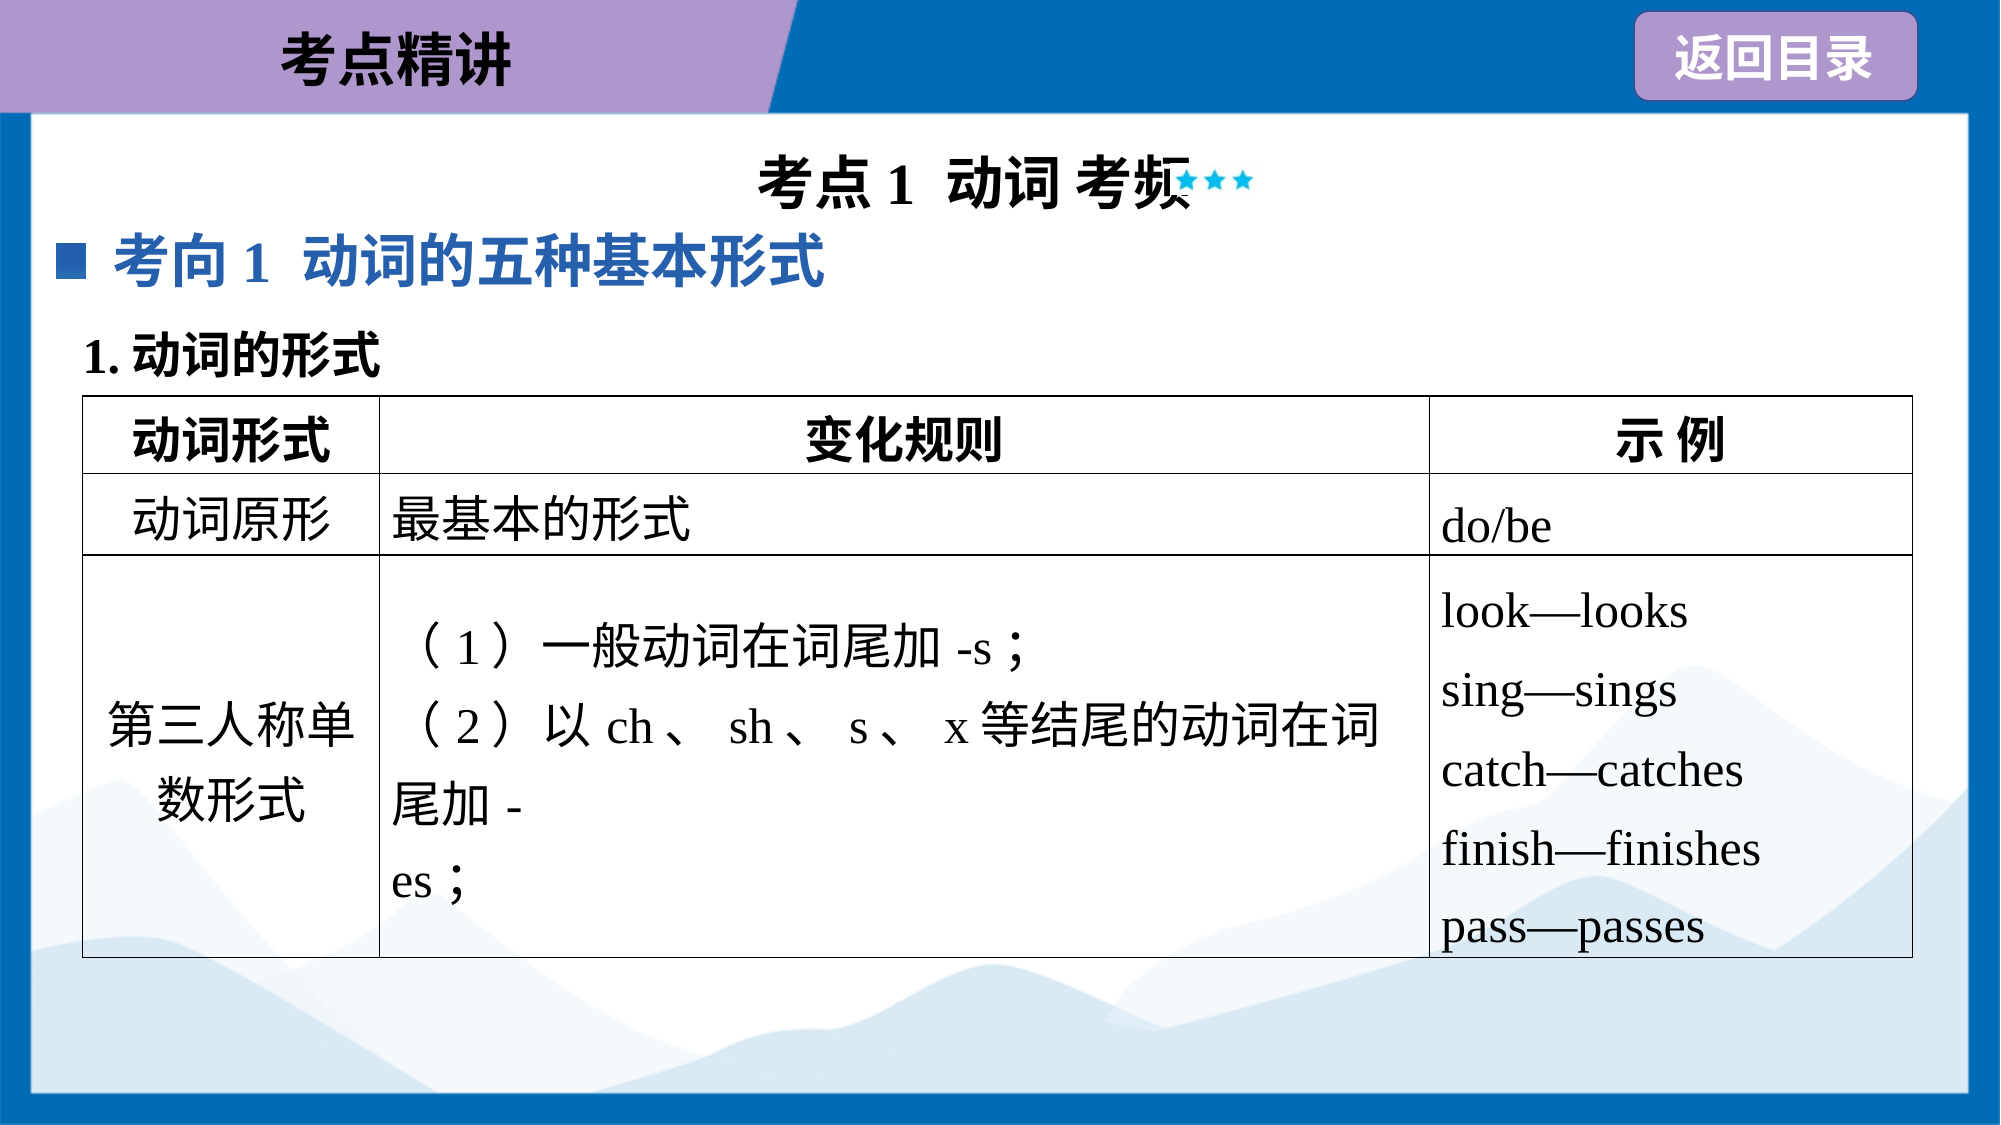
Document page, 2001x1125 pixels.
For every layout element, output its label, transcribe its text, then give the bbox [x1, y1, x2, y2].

table_cell do/be [1430, 474, 1912, 554]
table_header 动词形式 [83, 397, 379, 473]
table_cell 最基本的形式 [380, 474, 1429, 554]
table_cell 动词原形 [83, 474, 379, 554]
picture [0, 0, 2000, 1125]
table_cell look—looks sing—sings catch—catches finish—finishes pass—passes [1430, 556, 1912, 957]
text_box 考向1 动词的五种基本形式 [112, 223, 1917, 294]
table_header 变化规则 [380, 397, 1429, 473]
text_box 1.动词的形式 [82, 295, 1917, 374]
table_cell （1）一般动词在词尾加-s； （2）以ch、sh、s、x等结尾的动词在词尾加- es； [380, 556, 1429, 957]
table_header 示 例 [1430, 397, 1912, 473]
text_box 考点1 动词 考频 . [82, 144, 1918, 215]
table_cell 第三人称单 数形式 [83, 556, 379, 957]
